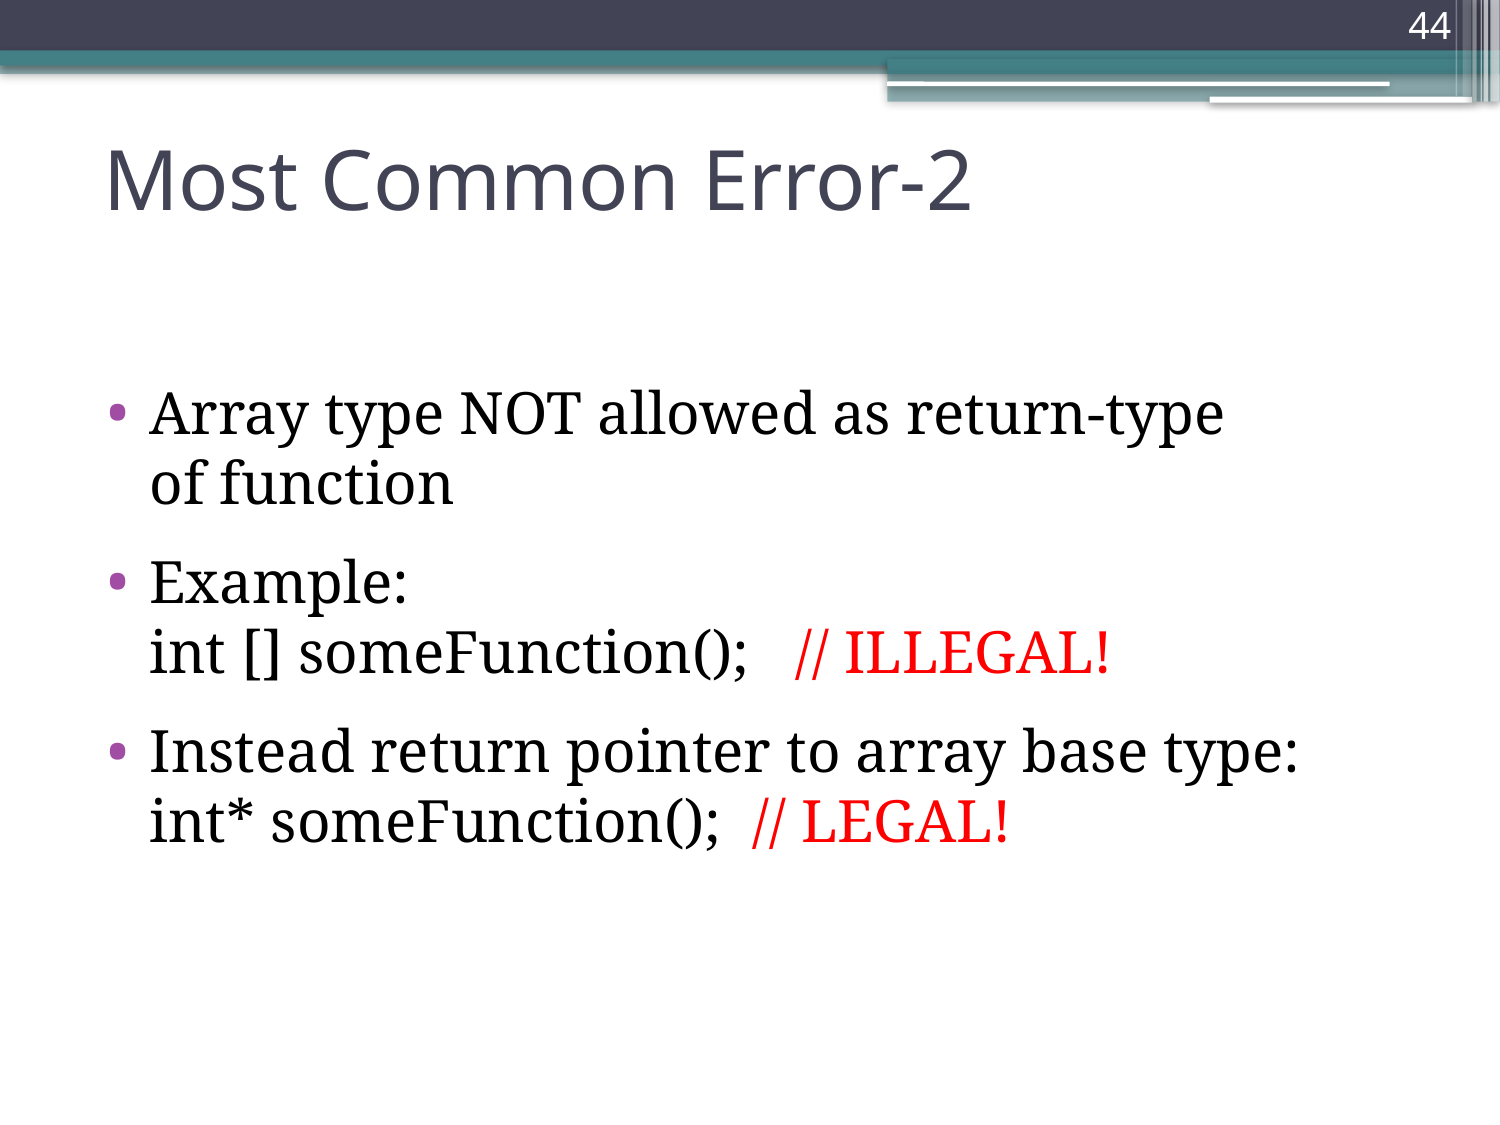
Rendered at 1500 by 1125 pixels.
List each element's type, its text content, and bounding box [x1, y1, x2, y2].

list Array type NOT allowed as return-type of function Example: int [] someFunction(); // ILLEGAL! Instead return pointer to array base type: int* someFunction(); // LEGAL! [75, 368, 1425, 1079]
title Most Common Error-2 [88, 90, 1439, 265]
slide_number 44 [1341, 0, 1466, 61]
